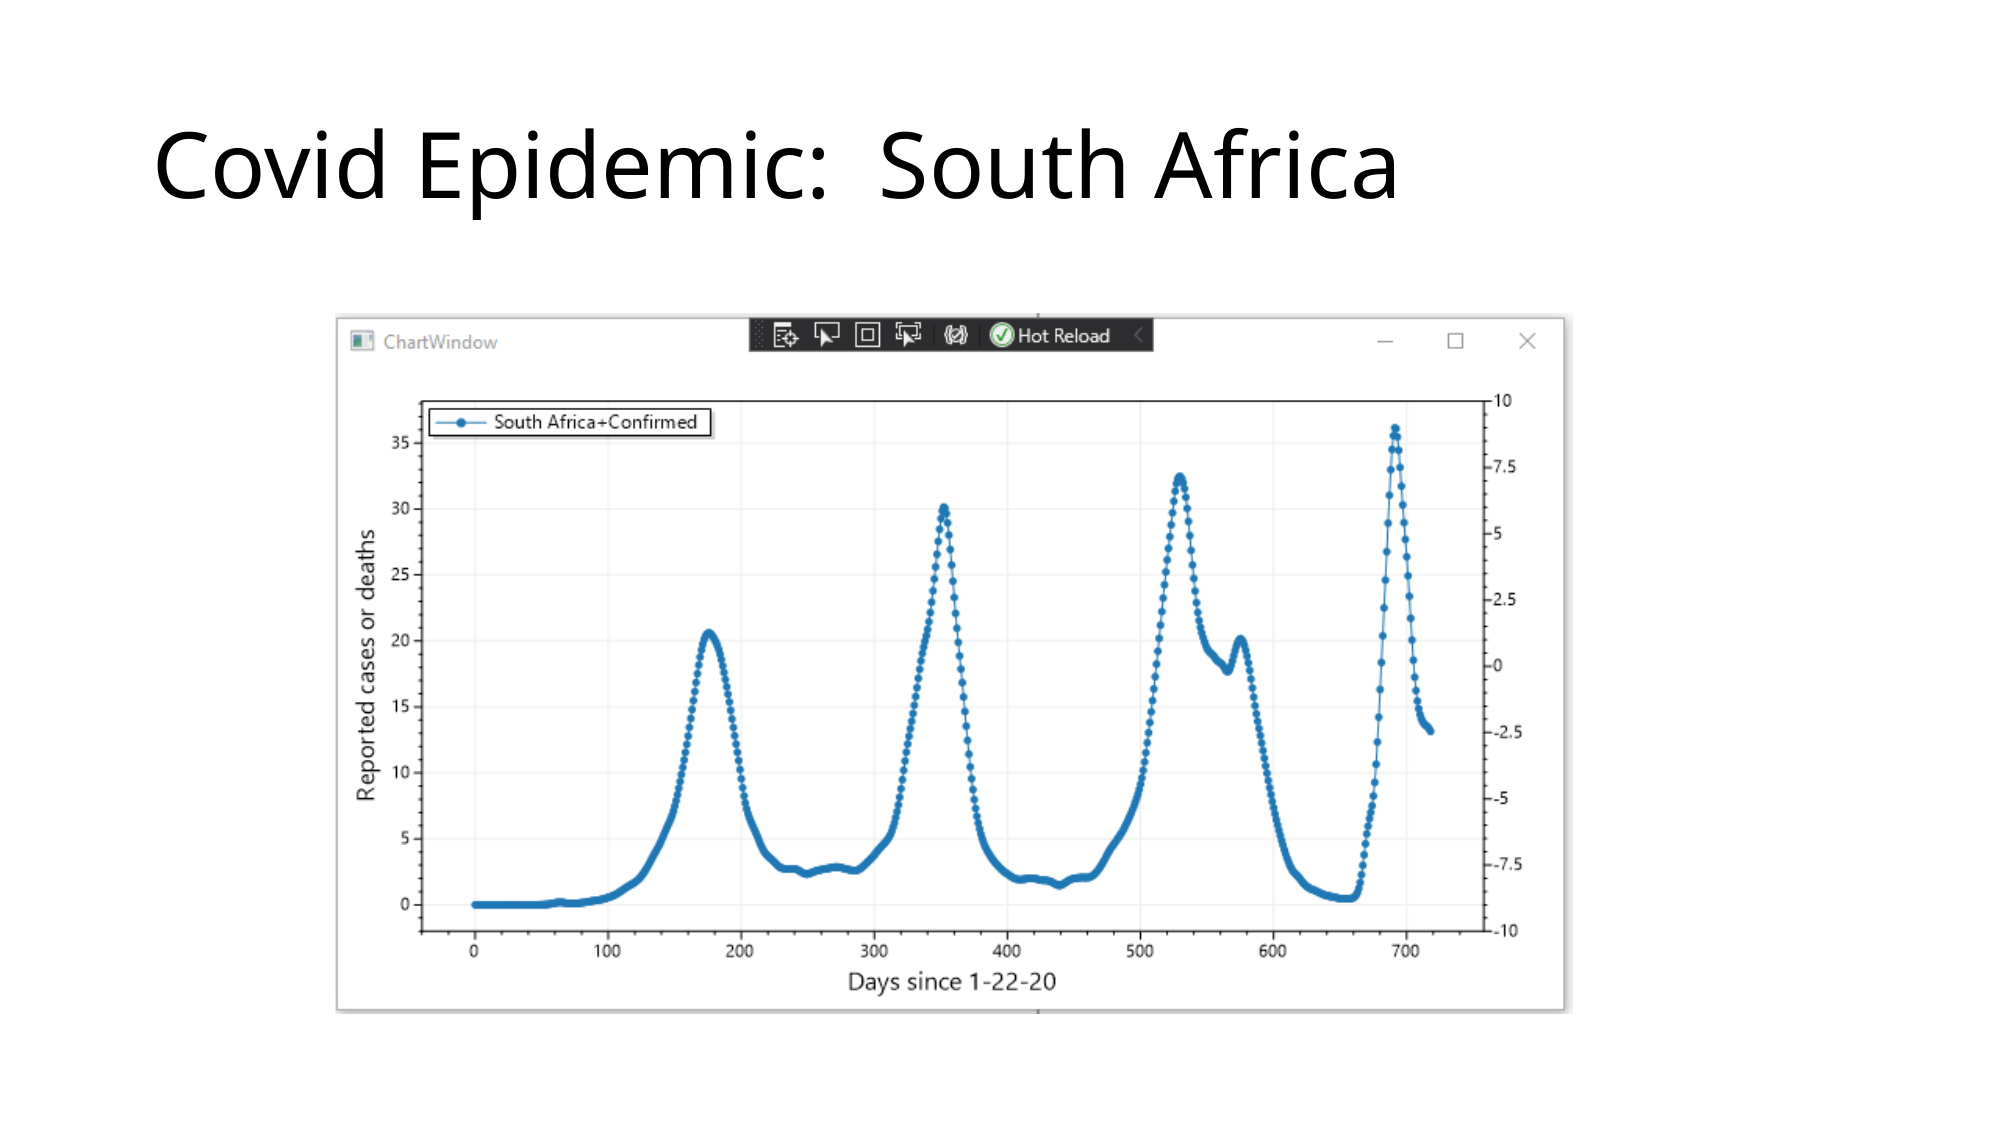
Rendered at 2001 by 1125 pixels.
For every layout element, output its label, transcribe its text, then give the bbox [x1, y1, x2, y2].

picture [335, 313, 1573, 1014]
title Covid Epidemic: South Africa [137, 59, 1863, 278]
